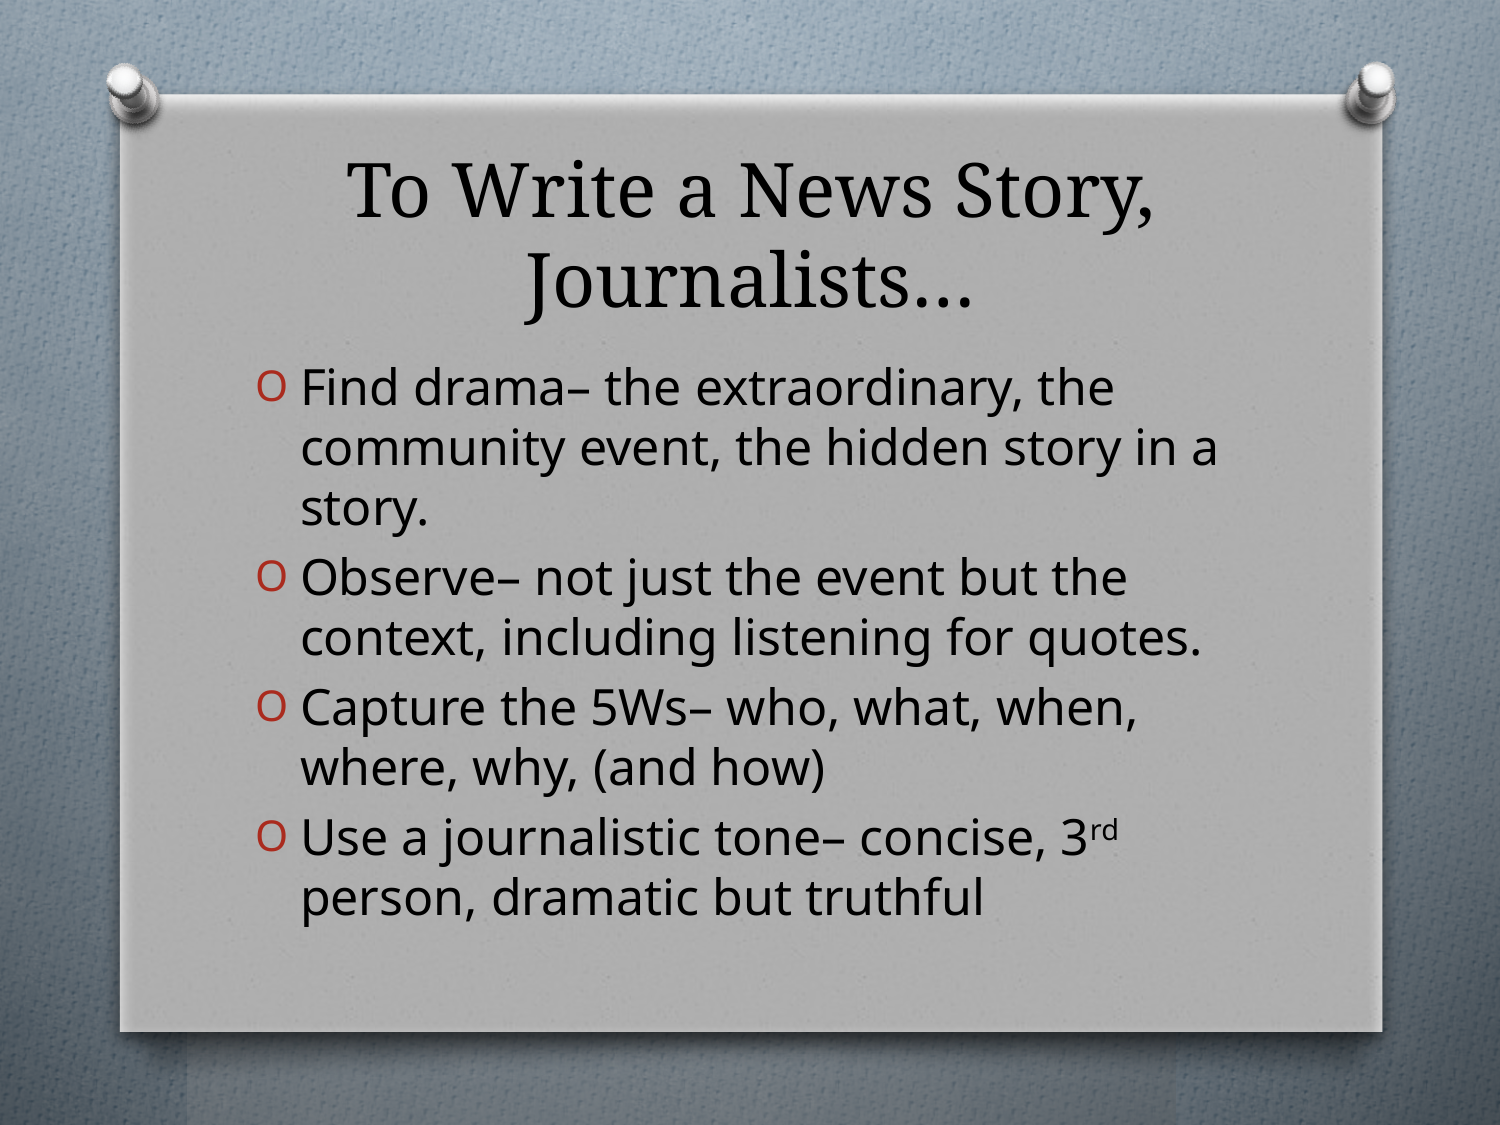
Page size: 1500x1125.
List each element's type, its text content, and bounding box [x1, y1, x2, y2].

picture [1317, 35, 1439, 156]
picture [75, 29, 198, 153]
title To Write a News Story, Journalists… [179, 134, 1323, 332]
list Find drama– the extraordinary, the community event, the hidden story in a story. Observe– not just the event but the context, including listening for quotes. Capture the 5Ws– who, what, when, where, why, (and how) Use a journalistic tone– concise, 3rd person, dramatic but truthful [240, 347, 1257, 939]
